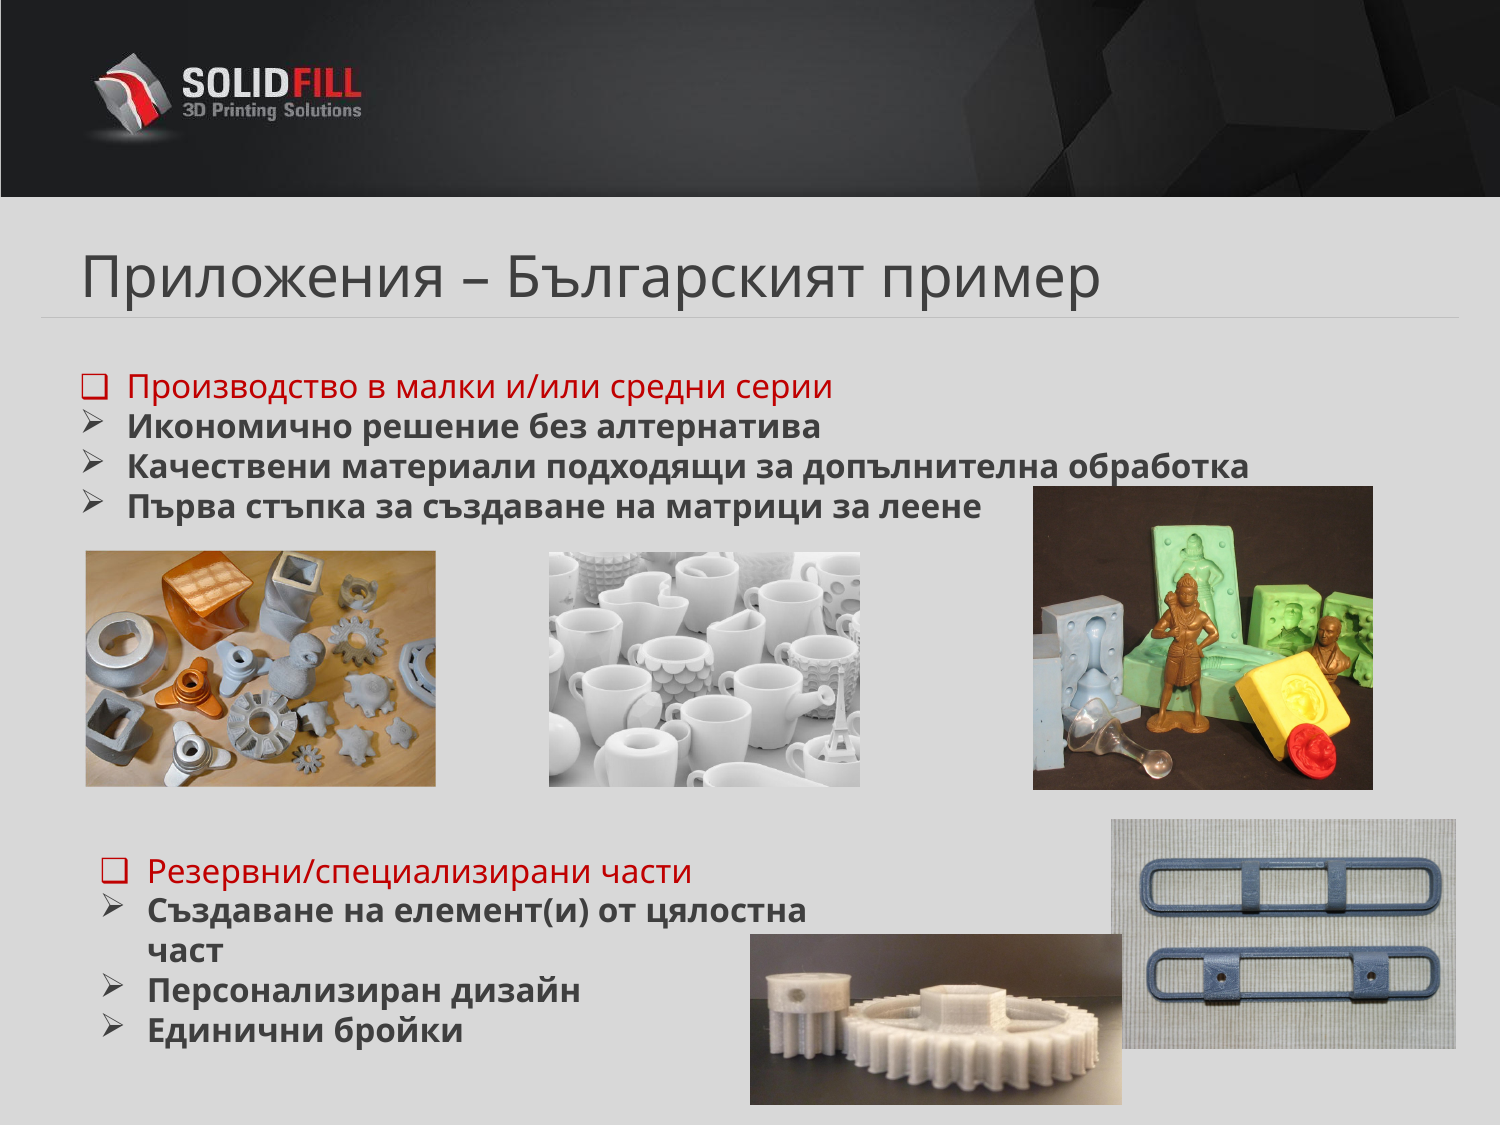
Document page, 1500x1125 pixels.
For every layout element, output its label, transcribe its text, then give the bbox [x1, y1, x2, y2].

picture [548, 552, 860, 788]
picture [84, 550, 437, 788]
text_box [0, 0, 1500, 197]
picture [749, 819, 1456, 1105]
text_box Резервни/специализирани части Създаване на елемент(и) от цялостна част Персонализиран дизайн Единични бройки [85, 822, 860, 1020]
picture [1033, 486, 1373, 791]
text_box Приложения – Българският пример [64, 231, 1436, 316]
text_box Производство в малки и/или средни серии Икономично решение без алтернатива Качествени материали подходящи за допълнителна обработка Първа стъпка за създаване на матрици за леене [64, 338, 1289, 535]
